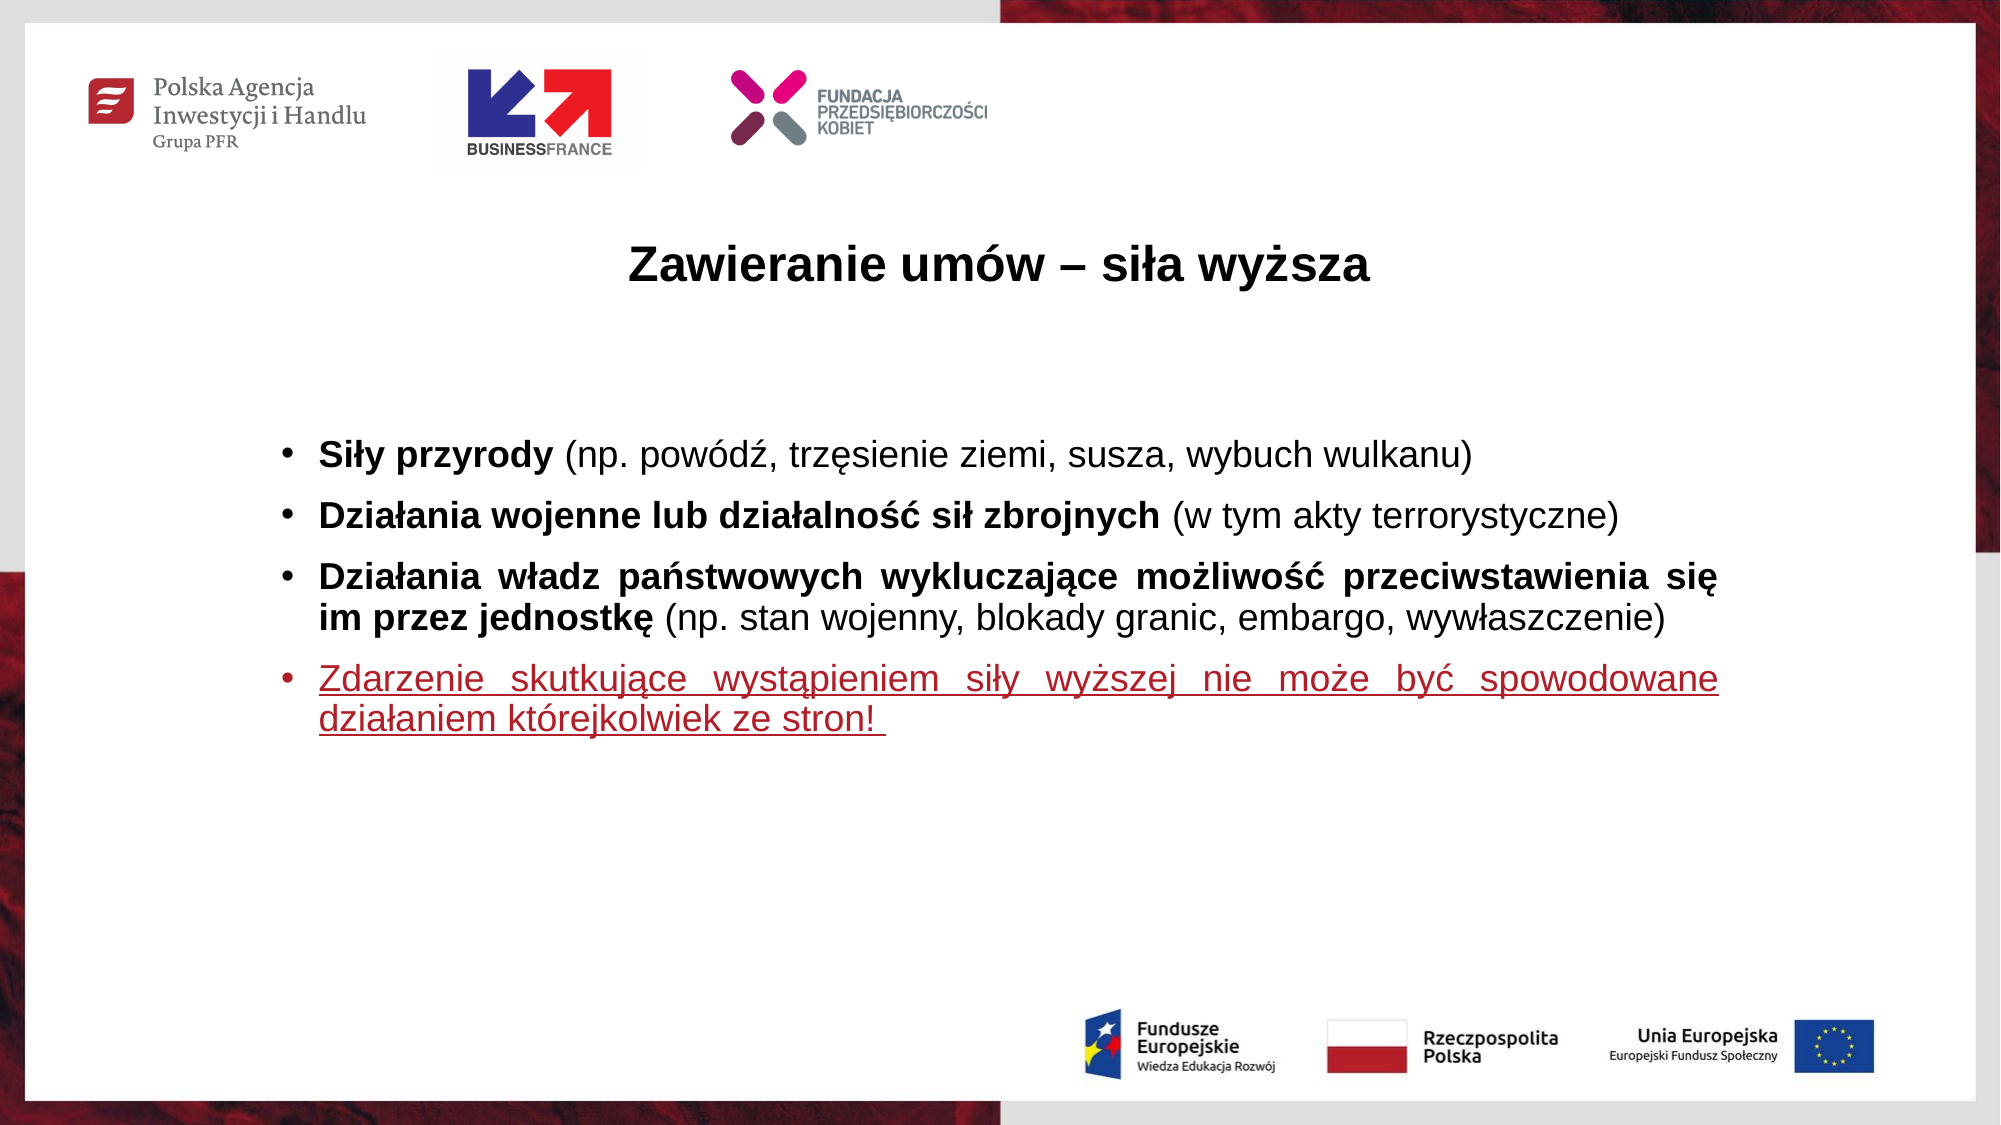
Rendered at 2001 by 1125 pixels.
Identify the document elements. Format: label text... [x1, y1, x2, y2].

picture [0, 0, 2001, 1125]
title Zawieranie umów – siła wyższa [137, 157, 1863, 375]
list Siły przyrody (np. powódź, trzęsienie ziemi, susza, wybuch wulkanu) Działania wojenne lub działalność sił zbrojnych (w tym akty terrorystyczne) Działania władz państwowych wykluczające możliwość przeciwstawienia się im przez jednostkę (np. stan wojenny, blokady granic, embargo, wywłaszczenie) Zdarzenie skutkujące wystąpieniem siły wyższej nie może być spowodowane działaniem którejkolwiek ze stron! [266, 427, 1734, 1125]
